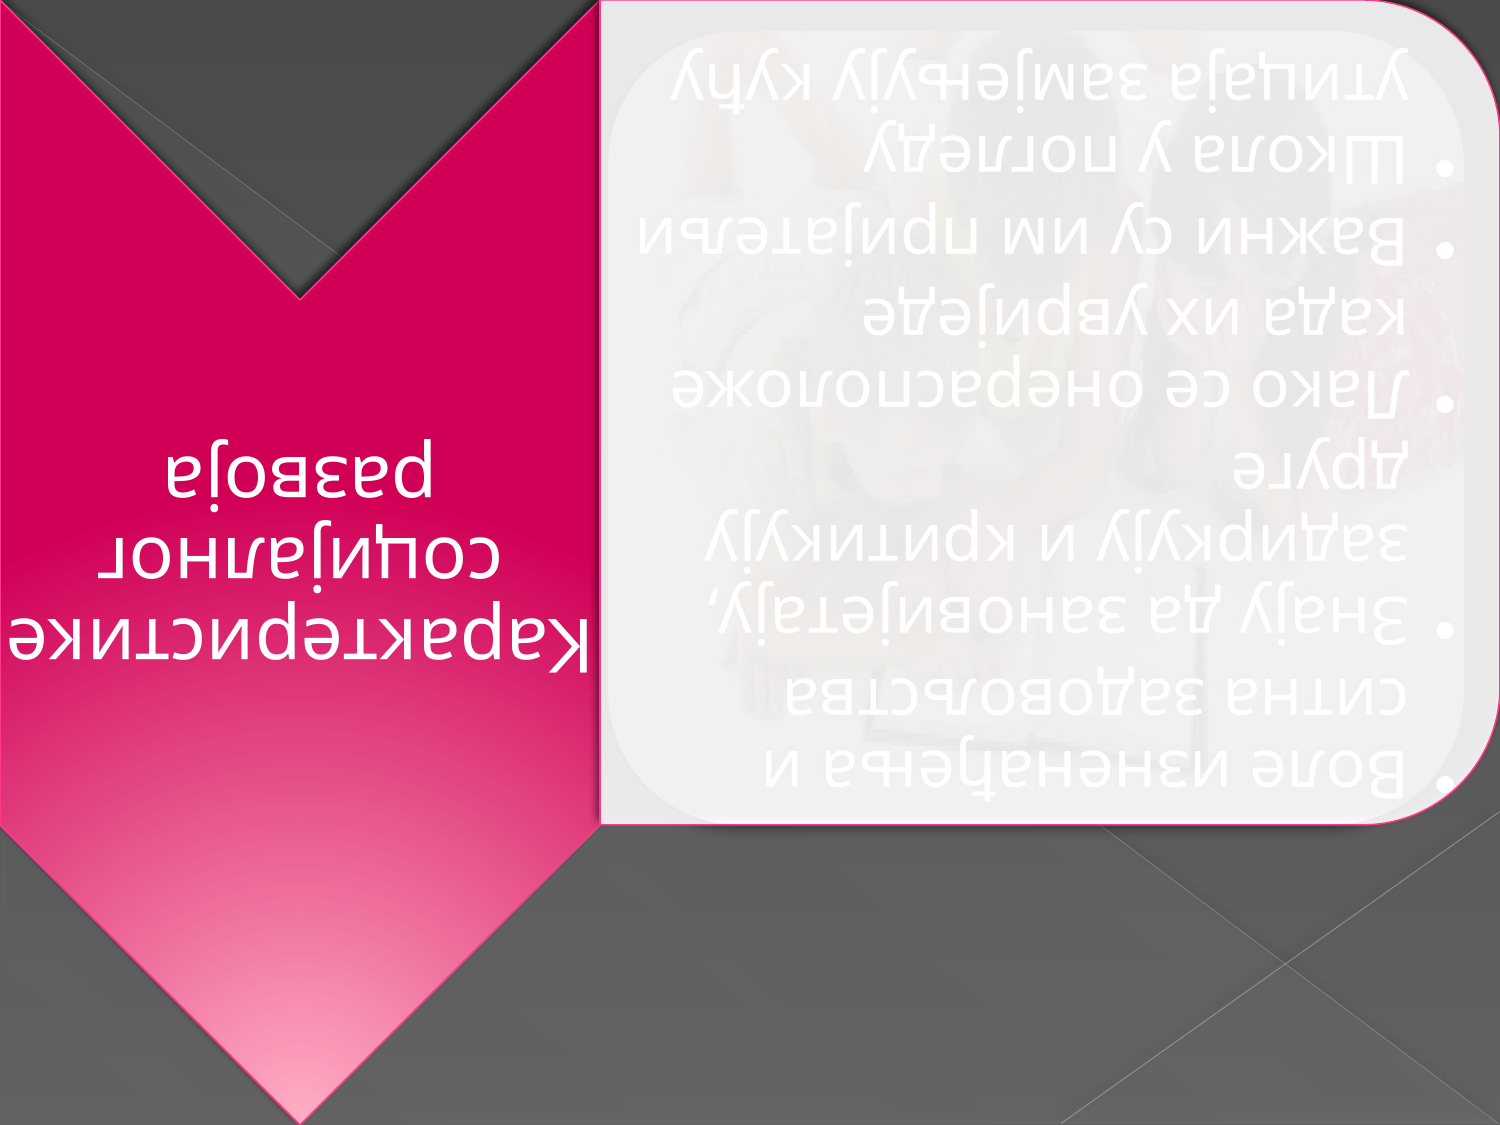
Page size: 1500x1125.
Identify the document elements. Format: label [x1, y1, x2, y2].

list [0, 0, 1500, 1125]
